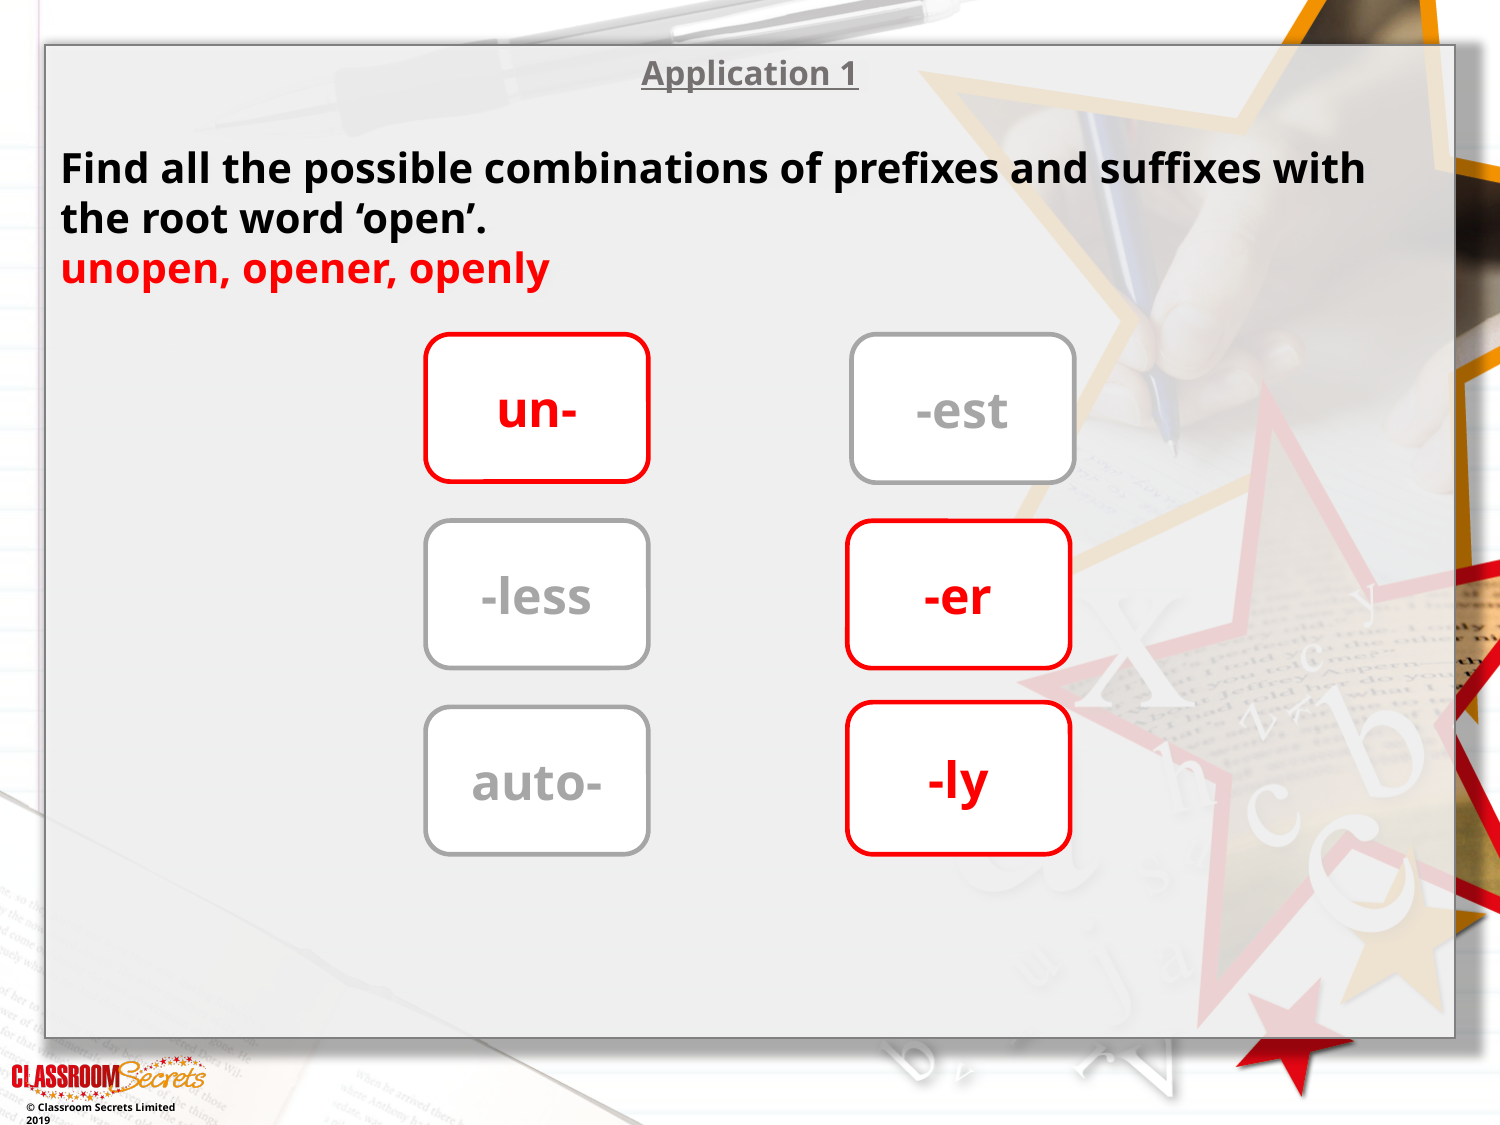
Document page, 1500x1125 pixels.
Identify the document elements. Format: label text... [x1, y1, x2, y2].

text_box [425, 334, 1075, 855]
picture [0, 0, 1500, 1125]
text_box Application 1 Find all the possible combinations of prefixes and suffixes with the root word ‘open’. unopen, opener, openly [44, 44, 1456, 1039]
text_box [11, 1055, 217, 1122]
